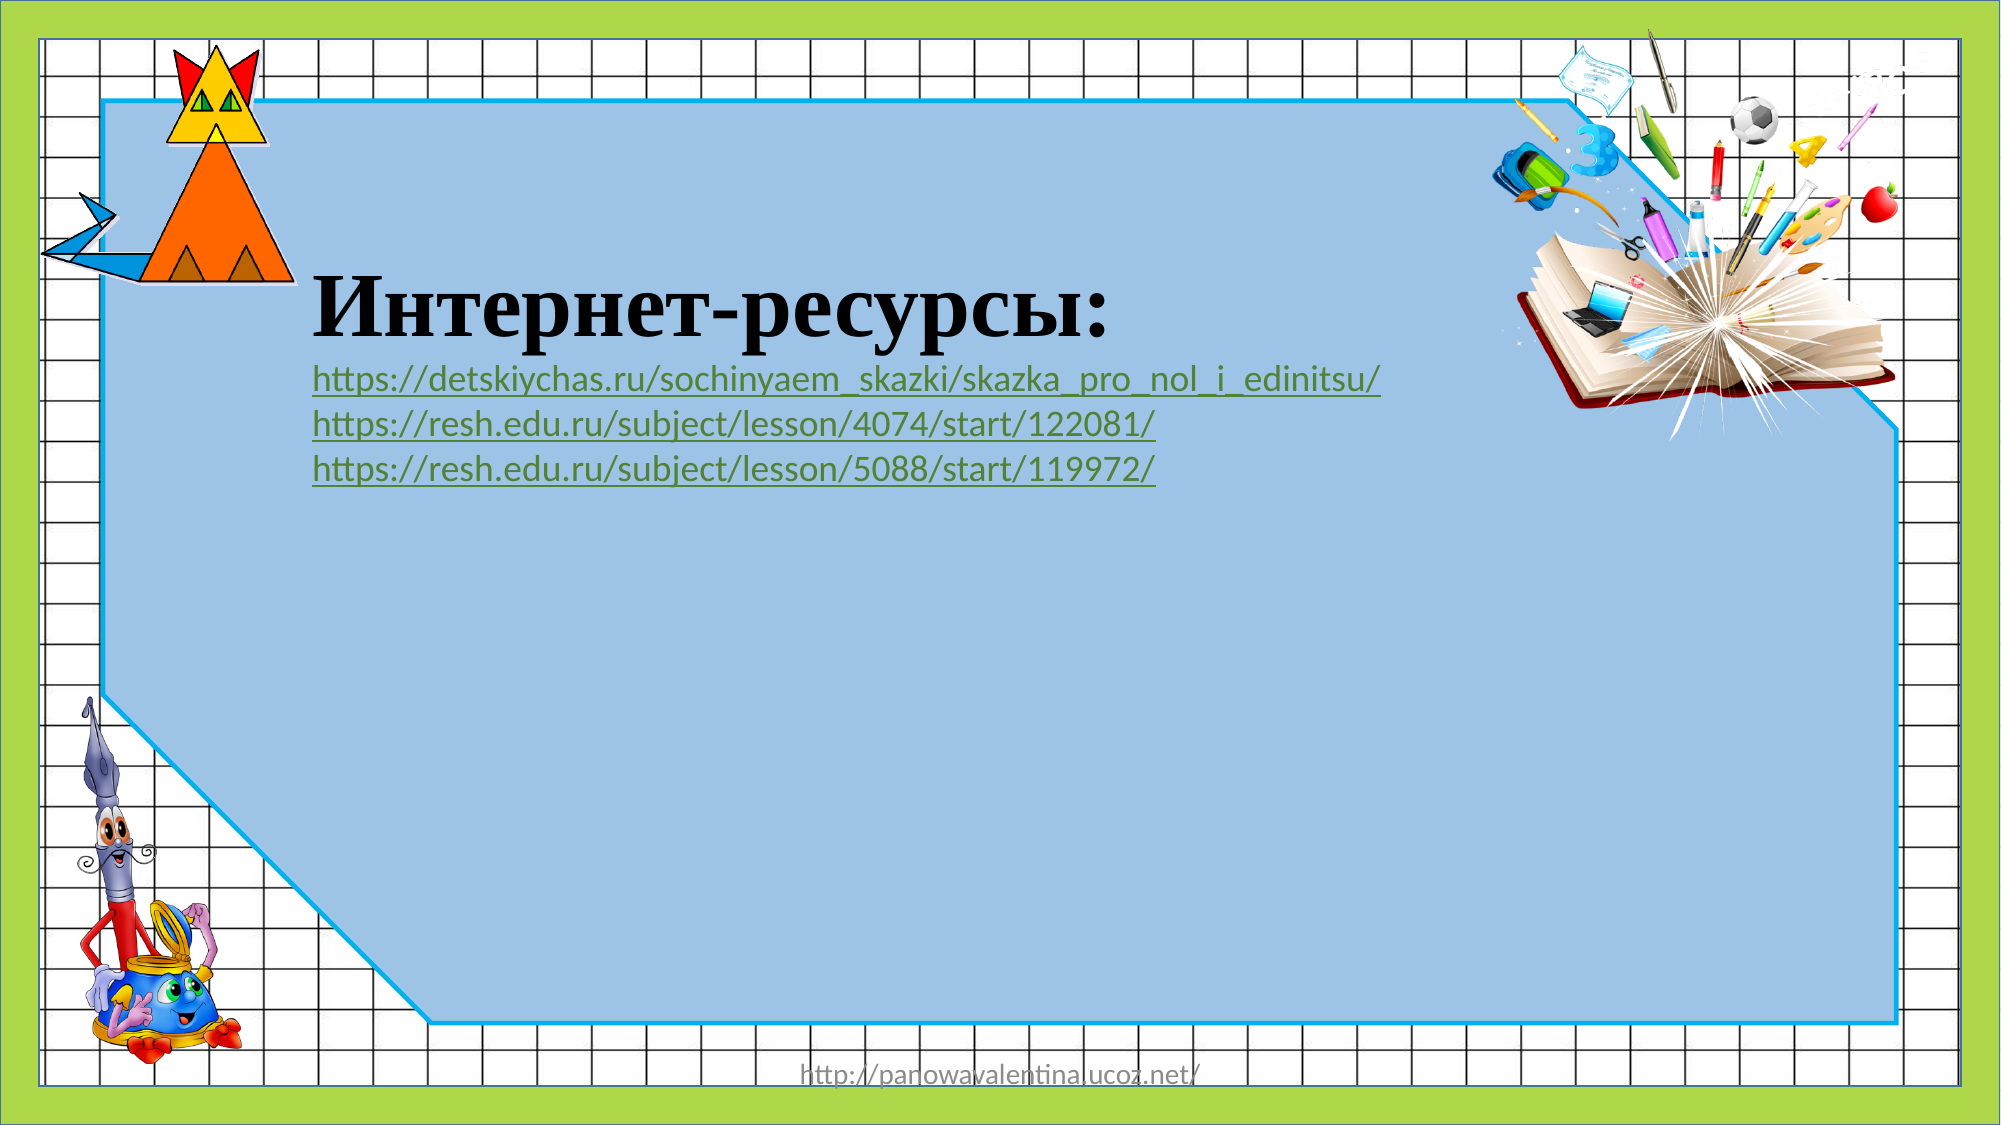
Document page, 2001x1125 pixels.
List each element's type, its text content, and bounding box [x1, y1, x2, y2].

picture [0, 29, 1960, 1085]
text_box Интернет-ресурсы: https://detskiychas.ru/sochinyaem_skazki/skazka_pro_nol_i_edinitsu/ https://resh.edu.ru/subject/lesson/4074/start/122081/ https://resh.edu.ru/subject/lesson/5088/start/119972/ [297, 237, 1436, 652]
footer http://panowavalentina.ucoz.net/ [662, 1042, 1338, 1103]
